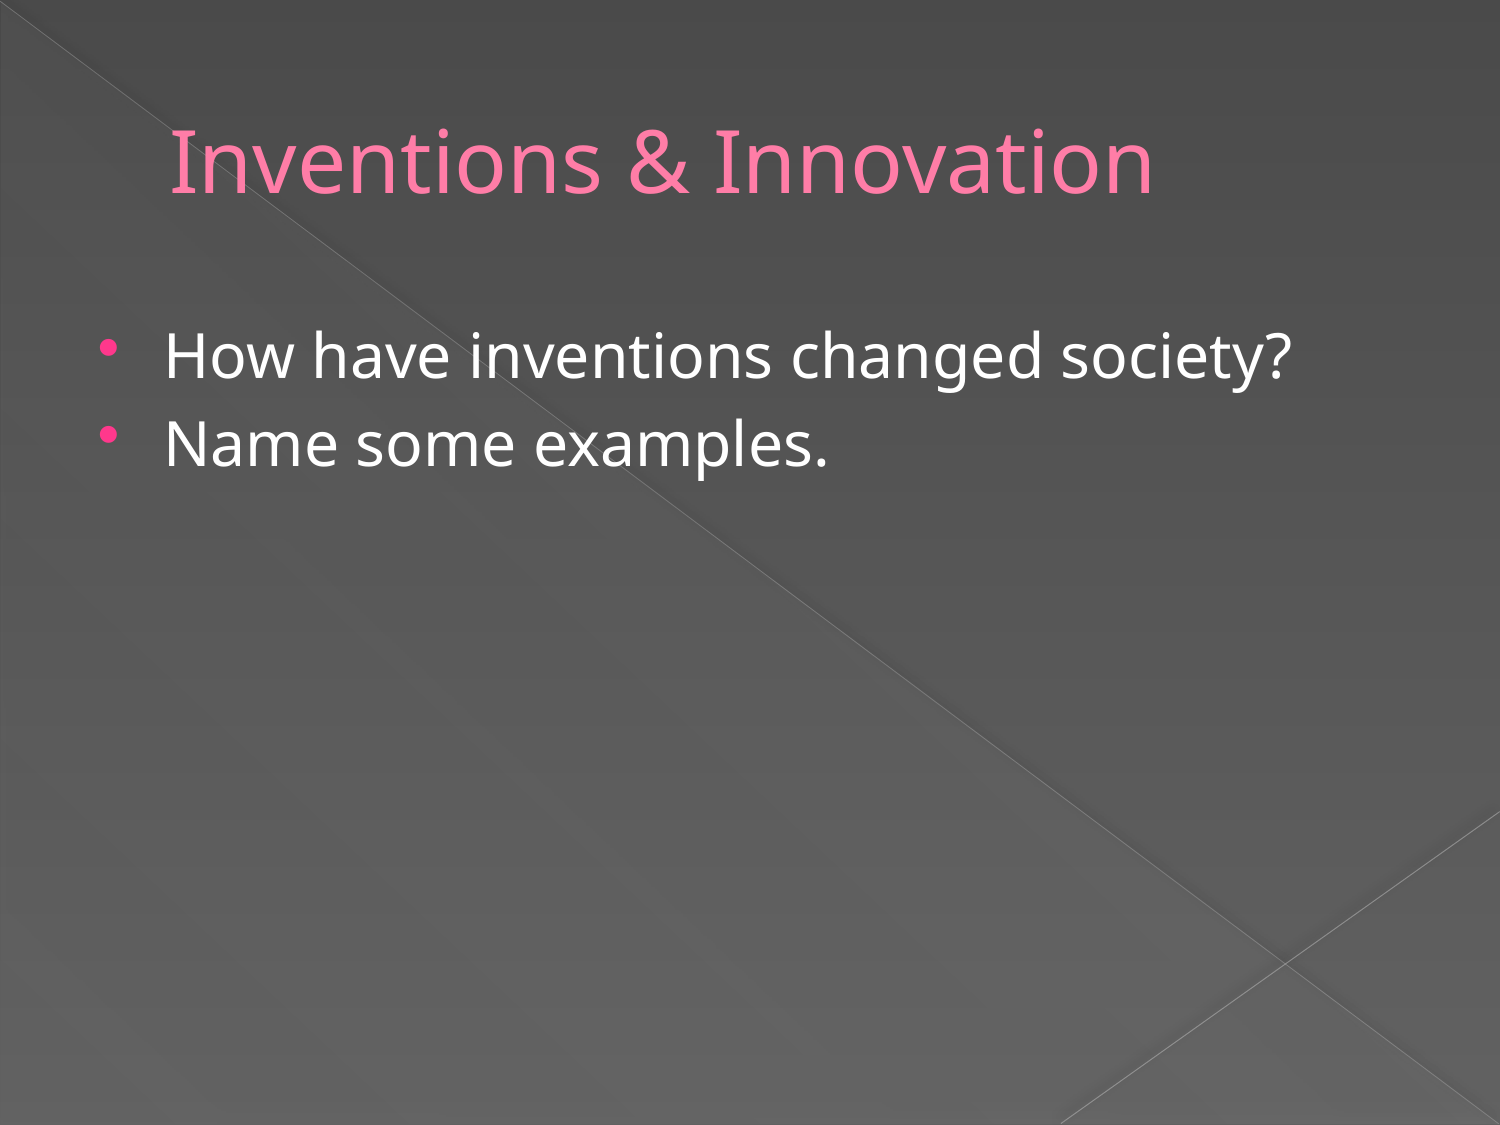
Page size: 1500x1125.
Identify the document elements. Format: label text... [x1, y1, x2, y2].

title Inventions & Innovation [75, 43, 1425, 274]
list How have inventions changed society? Name some examples. [75, 308, 1425, 1059]
